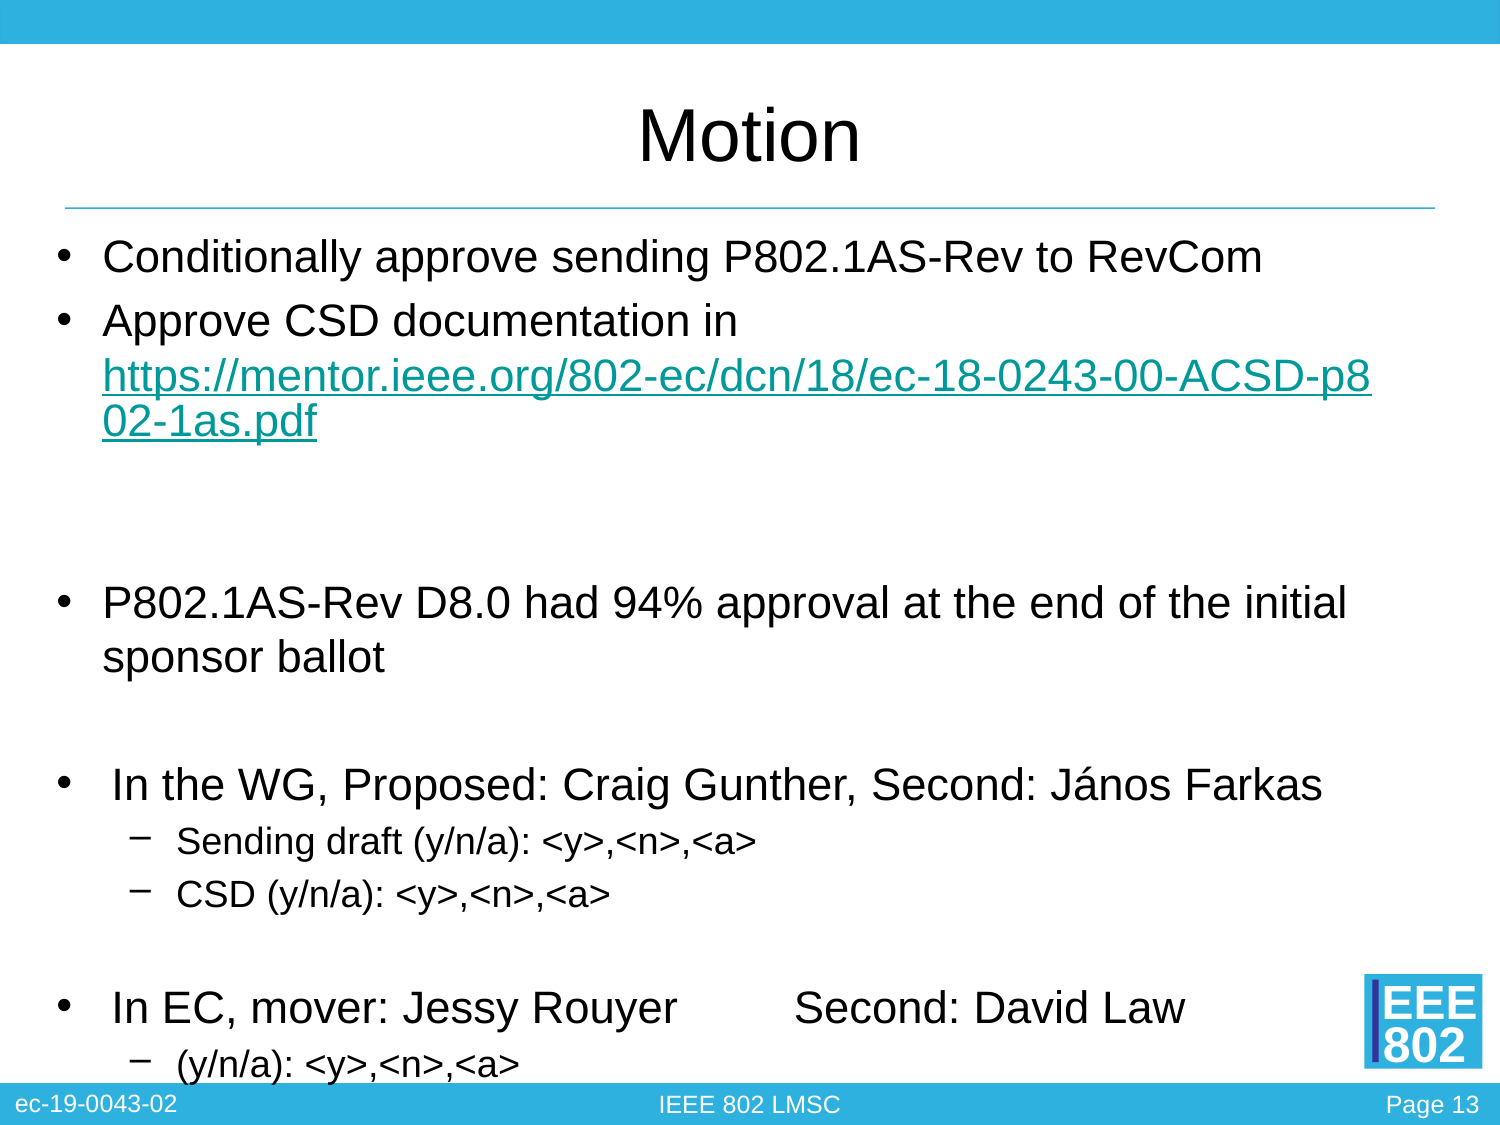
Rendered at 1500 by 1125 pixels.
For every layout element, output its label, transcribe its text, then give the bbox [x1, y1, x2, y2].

list Conditionally approve sending P802.1AS-Rev to RevCom Approve CSD documentation in https://mentor.ieee.org/802-ec/dcn/18/ec-18-0243-00-ACSD-p802-1as.pdf P802.1AS-Rev D8.0 had 94% approval at the end of the initial sponsor ballot In the WG, Proposed: Craig Gunther, Second: János Farkas Sending draft (y/n/a): <y>,<n>,<a> CSD (y/n/a): <y>,<n>,<a> In EC, mover: Jessy Rouyer Second: David Law (y/n/a): <y>,<n>,<a> [41, 220, 1392, 1059]
title Motion [75, 66, 1425, 197]
